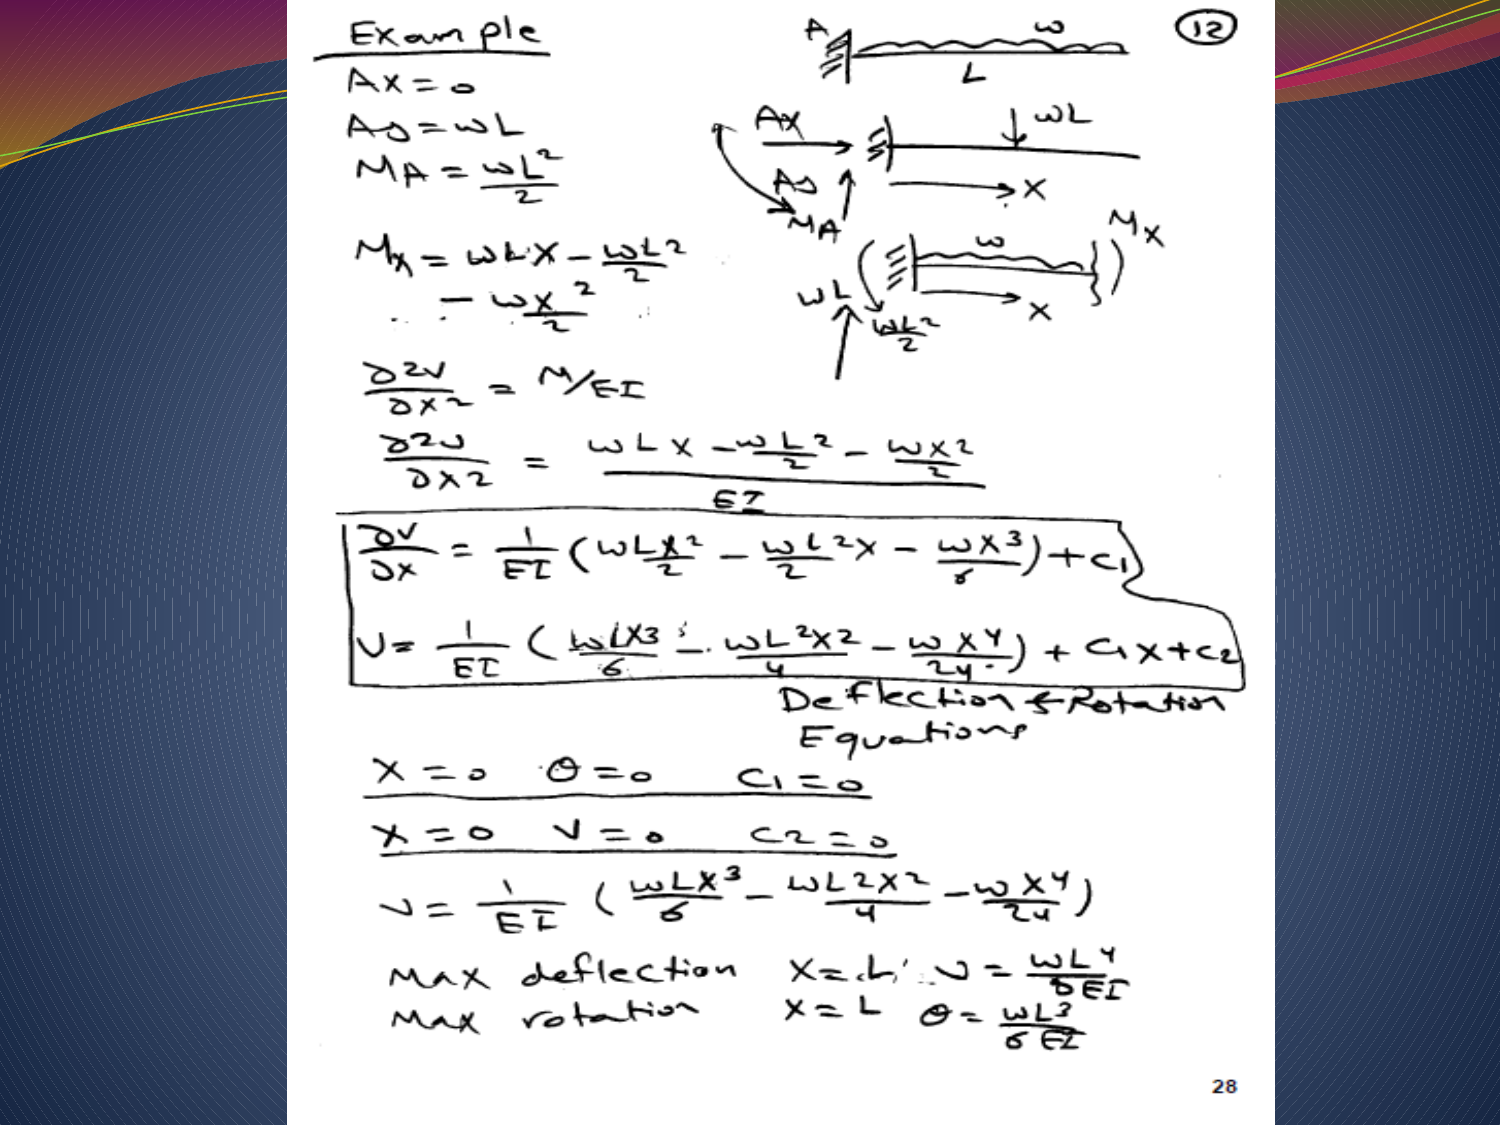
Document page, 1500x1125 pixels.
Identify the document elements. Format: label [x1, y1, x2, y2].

picture [287, 0, 1276, 1125]
